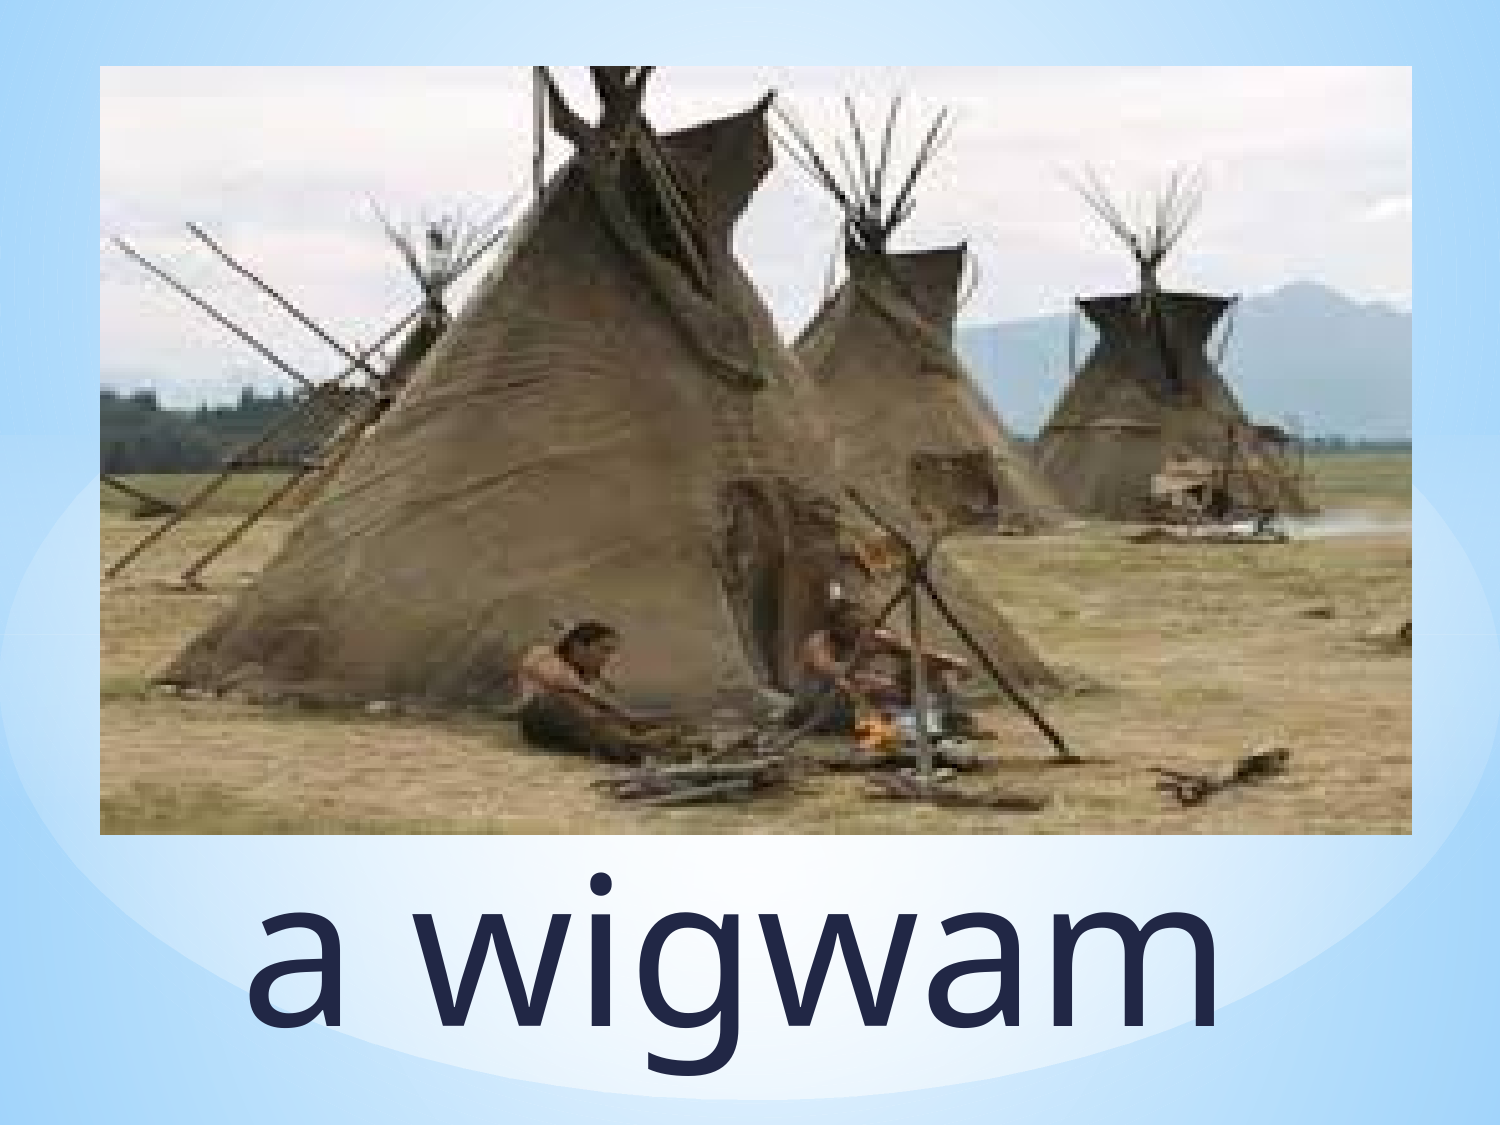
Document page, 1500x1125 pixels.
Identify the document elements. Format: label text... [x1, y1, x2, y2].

picture [100, 66, 1412, 835]
subtitle a wigwam [225, 843, 1275, 1047]
